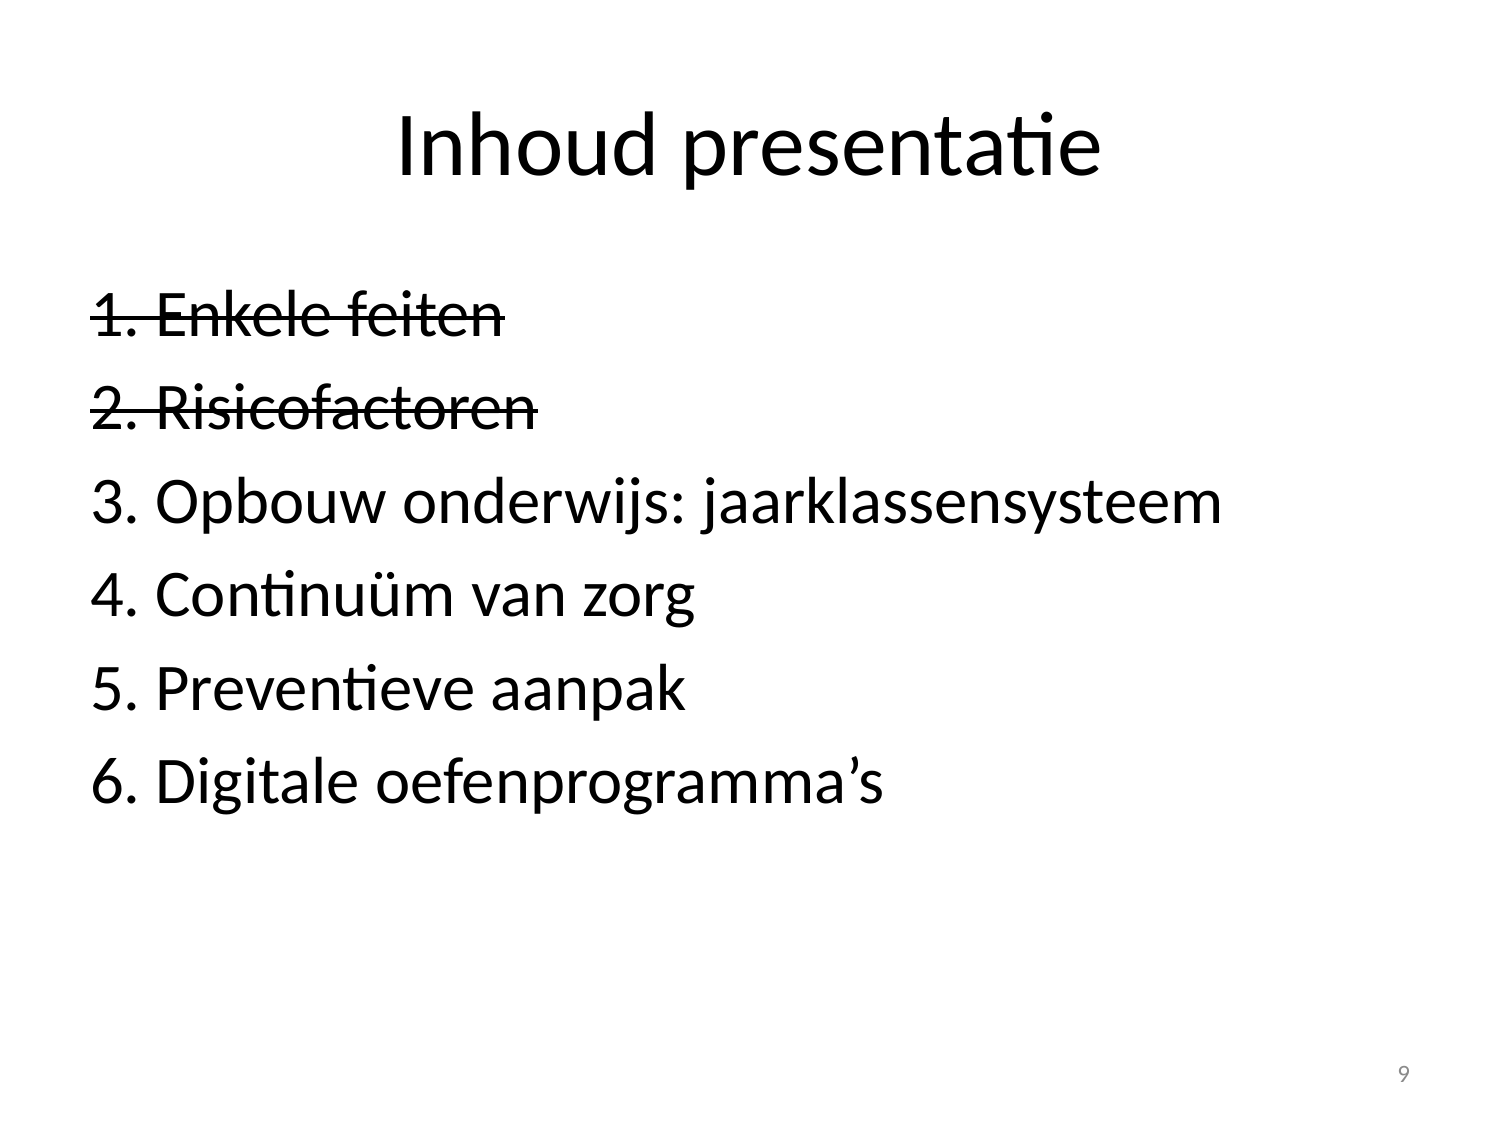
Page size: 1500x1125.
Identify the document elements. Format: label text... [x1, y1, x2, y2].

list 1. Enkele feiten 2. Risicofactoren 3. Opbouw onderwijs: jaarklassensysteem 4. Continuüm van zorg 5. Preventieve aanpak 6. Digitale oefenprogramma’s [75, 262, 1425, 1005]
title Inhoud presentatie [75, 45, 1425, 233]
slide_number 9 [1074, 1042, 1425, 1103]
